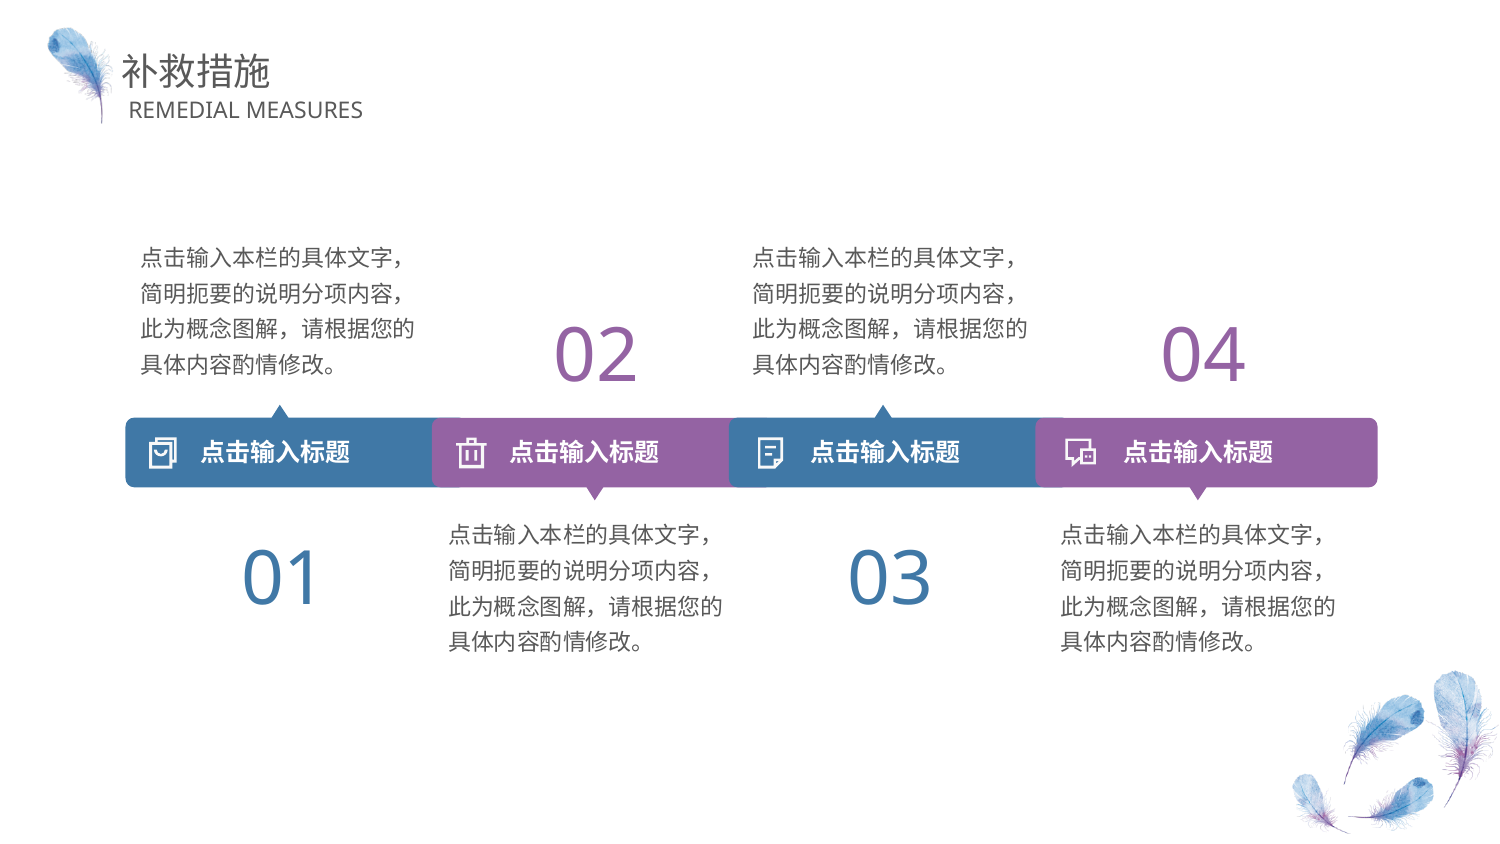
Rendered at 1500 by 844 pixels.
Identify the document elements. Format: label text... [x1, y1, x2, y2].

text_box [728, 404, 1071, 488]
text_box 02 [538, 298, 655, 404]
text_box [125, 404, 468, 488]
text_box 04 [1145, 298, 1262, 404]
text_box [1035, 417, 1378, 501]
text_box 03 [833, 521, 949, 627]
text_box 点击输入本栏的具体文字，简明扼要的说明分项内容，此为概念图解，请根据您的具体内容酌情修改。 [1045, 509, 1353, 663]
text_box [431, 417, 775, 501]
text_box 点击输入本栏的具体文字，简明扼要的说明分项内容，此为概念图解，请根据您的具体内容酌情修改。 [738, 228, 1045, 386]
text_box 点击输入本栏的具体文字，简明扼要的说明分项内容，此为概念图解，请根据您的具体内容酌情修改。 [433, 509, 740, 663]
text_box REMEDIAL MEASURES [113, 88, 379, 131]
text_box 补救措施 [106, 40, 287, 101]
picture [1292, 670, 1499, 834]
picture [43, 21, 118, 123]
text_box 01 [226, 521, 342, 627]
text_box 点击输入本栏的具体文字，简明扼要的说明分项内容，此为概念图解，请根据您的具体内容酌情修改。 [125, 228, 432, 386]
